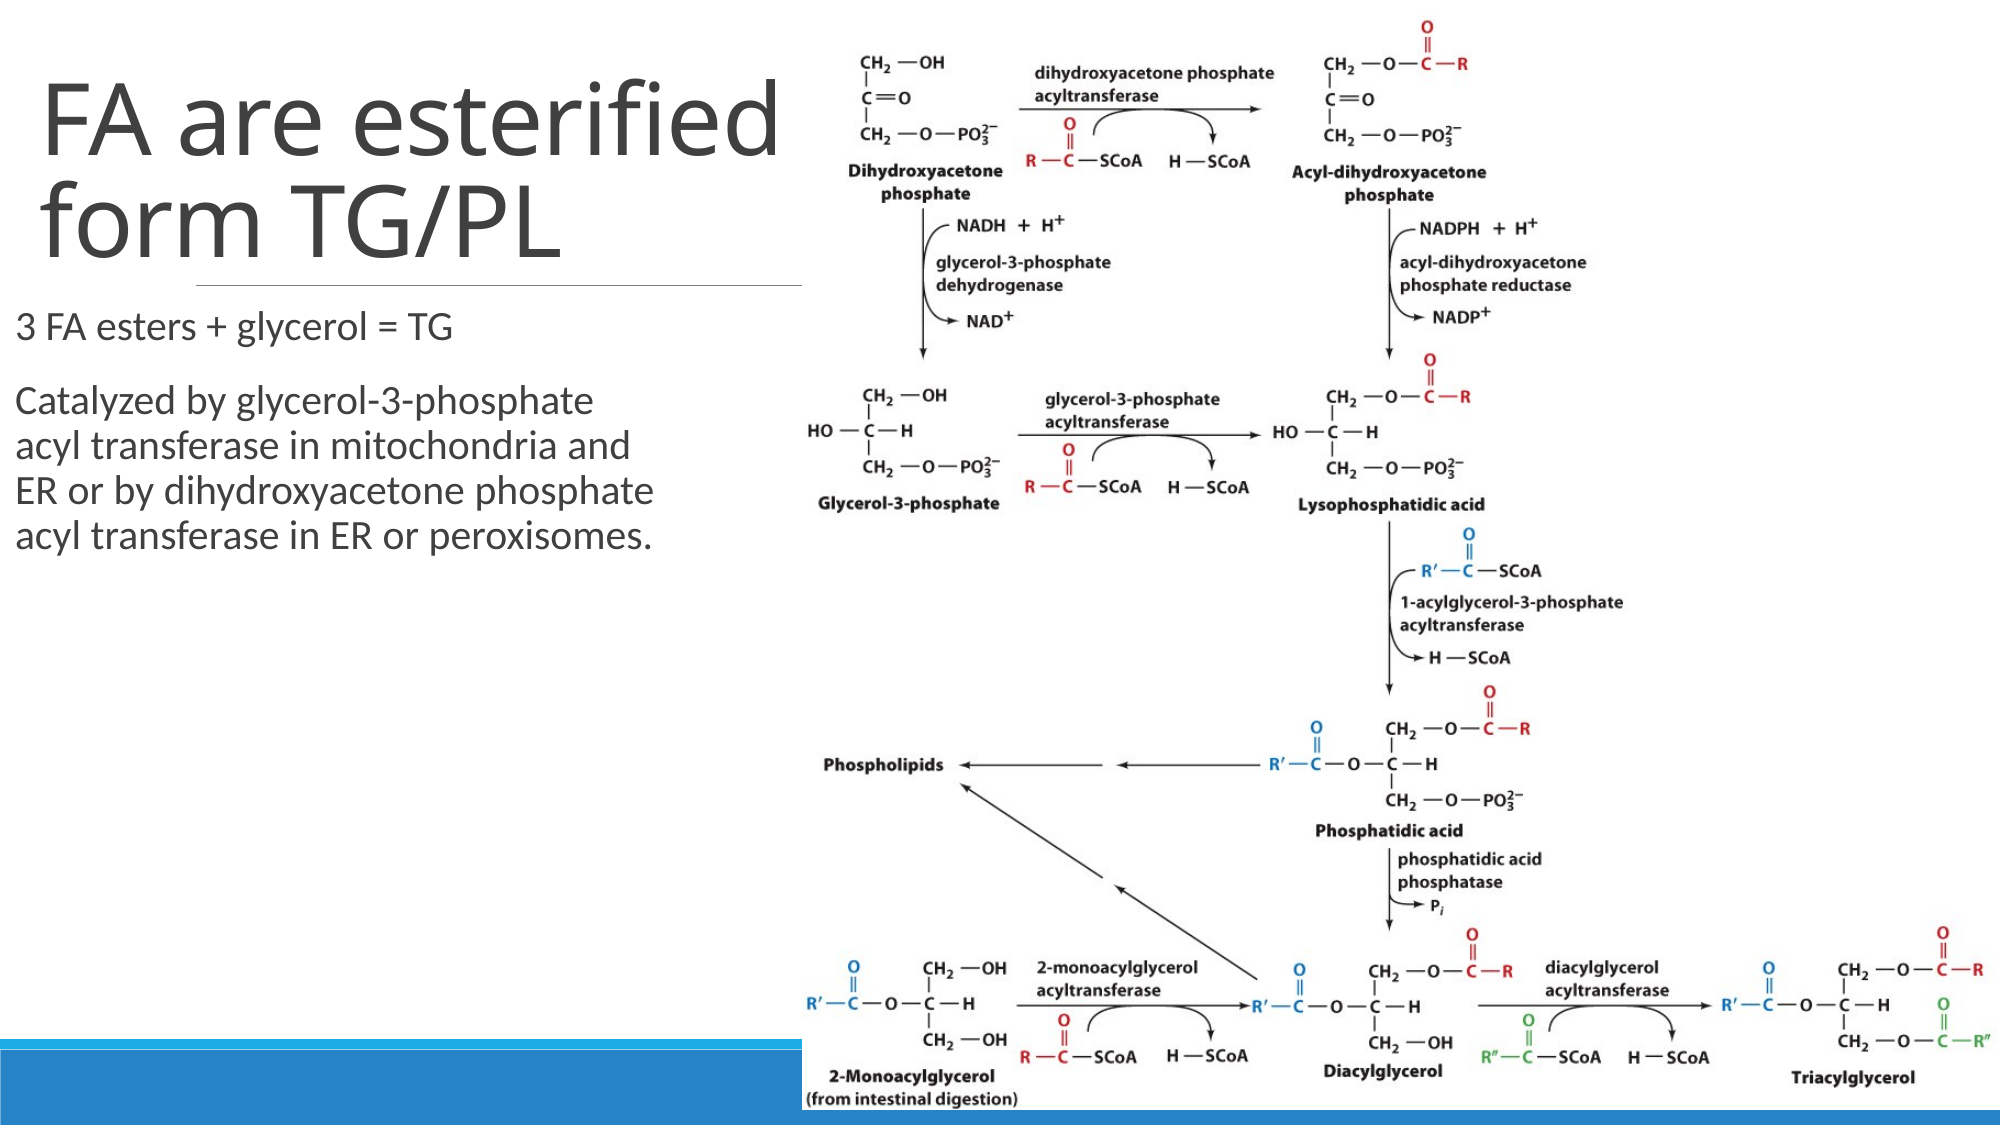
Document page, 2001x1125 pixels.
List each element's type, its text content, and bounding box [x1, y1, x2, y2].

list 3 FA esters + glycerol = TG Catalyzed by glycerol-3-phosphate acyl transferase in mitochondria and ER or by dihydroxyacetone phosphate acyl transferase in ER or peroxisomes. [0, 297, 667, 958]
picture [801, 14, 2000, 1111]
title FA are esterified to form TG/PL [24, 47, 799, 285]
